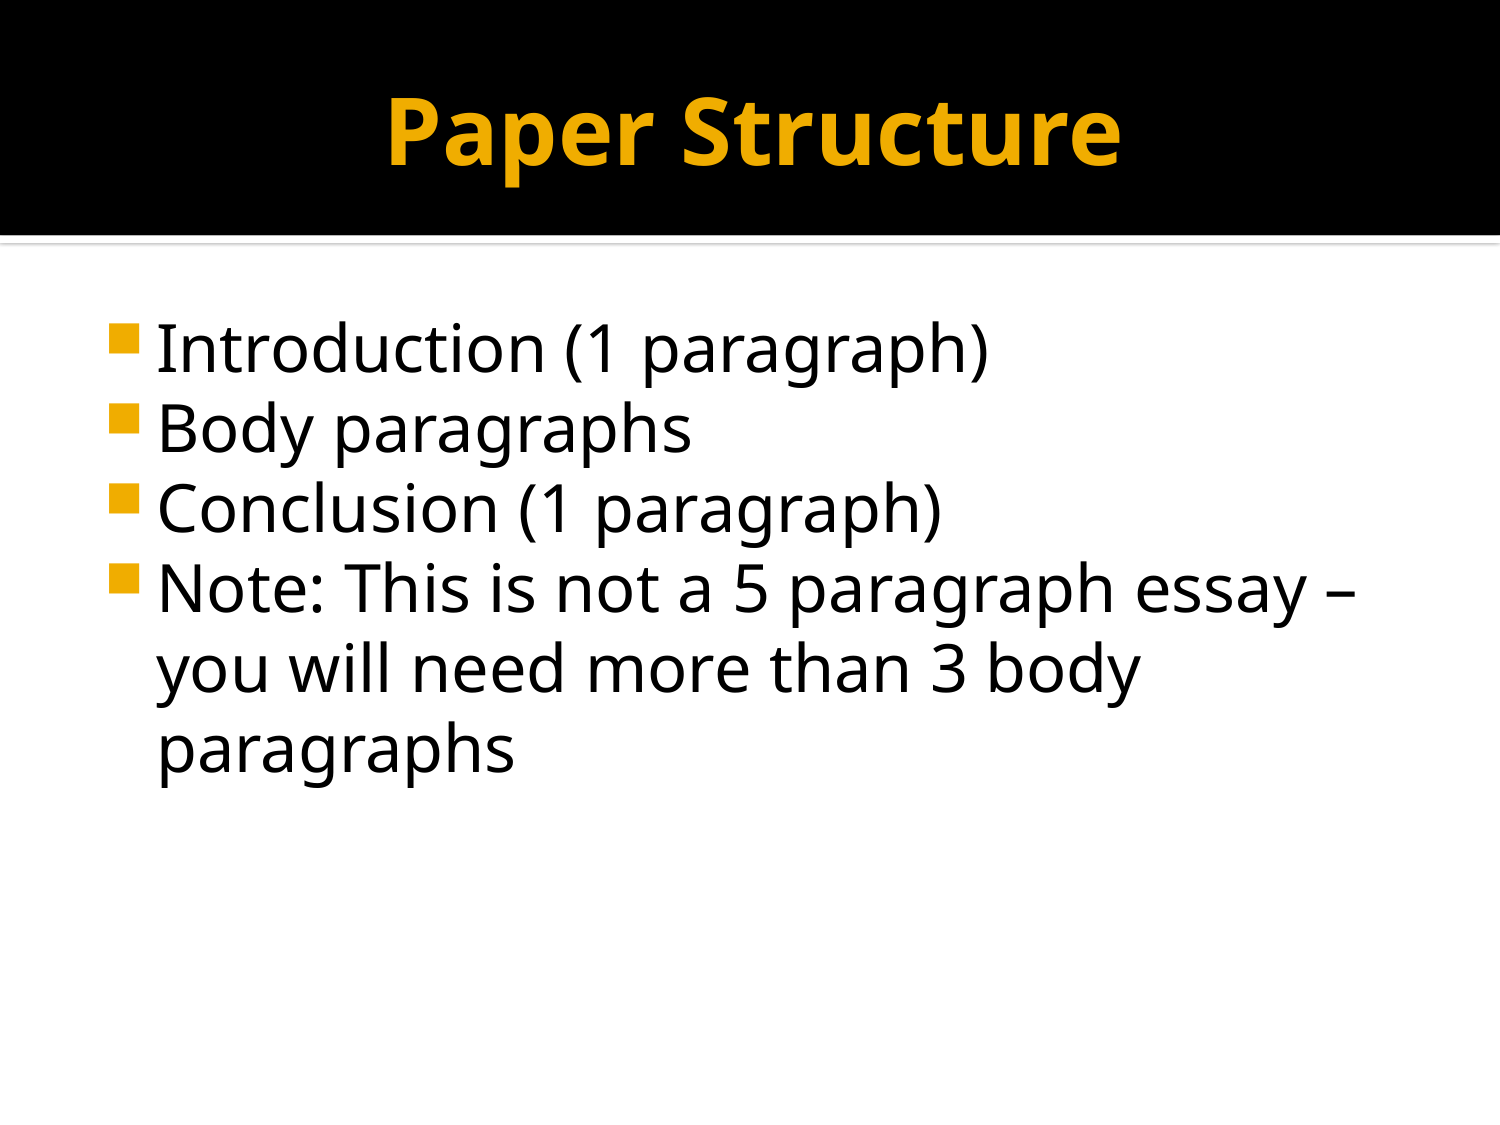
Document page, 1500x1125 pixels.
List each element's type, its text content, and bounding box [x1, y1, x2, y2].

list Introduction (1 paragraph) Body paragraphs Conclusion (1 paragraph) Note: This is not a 5 paragraph essay – you will need more than 3 body paragraphs [75, 291, 1425, 1050]
title Paper Structure [75, 25, 1425, 231]
